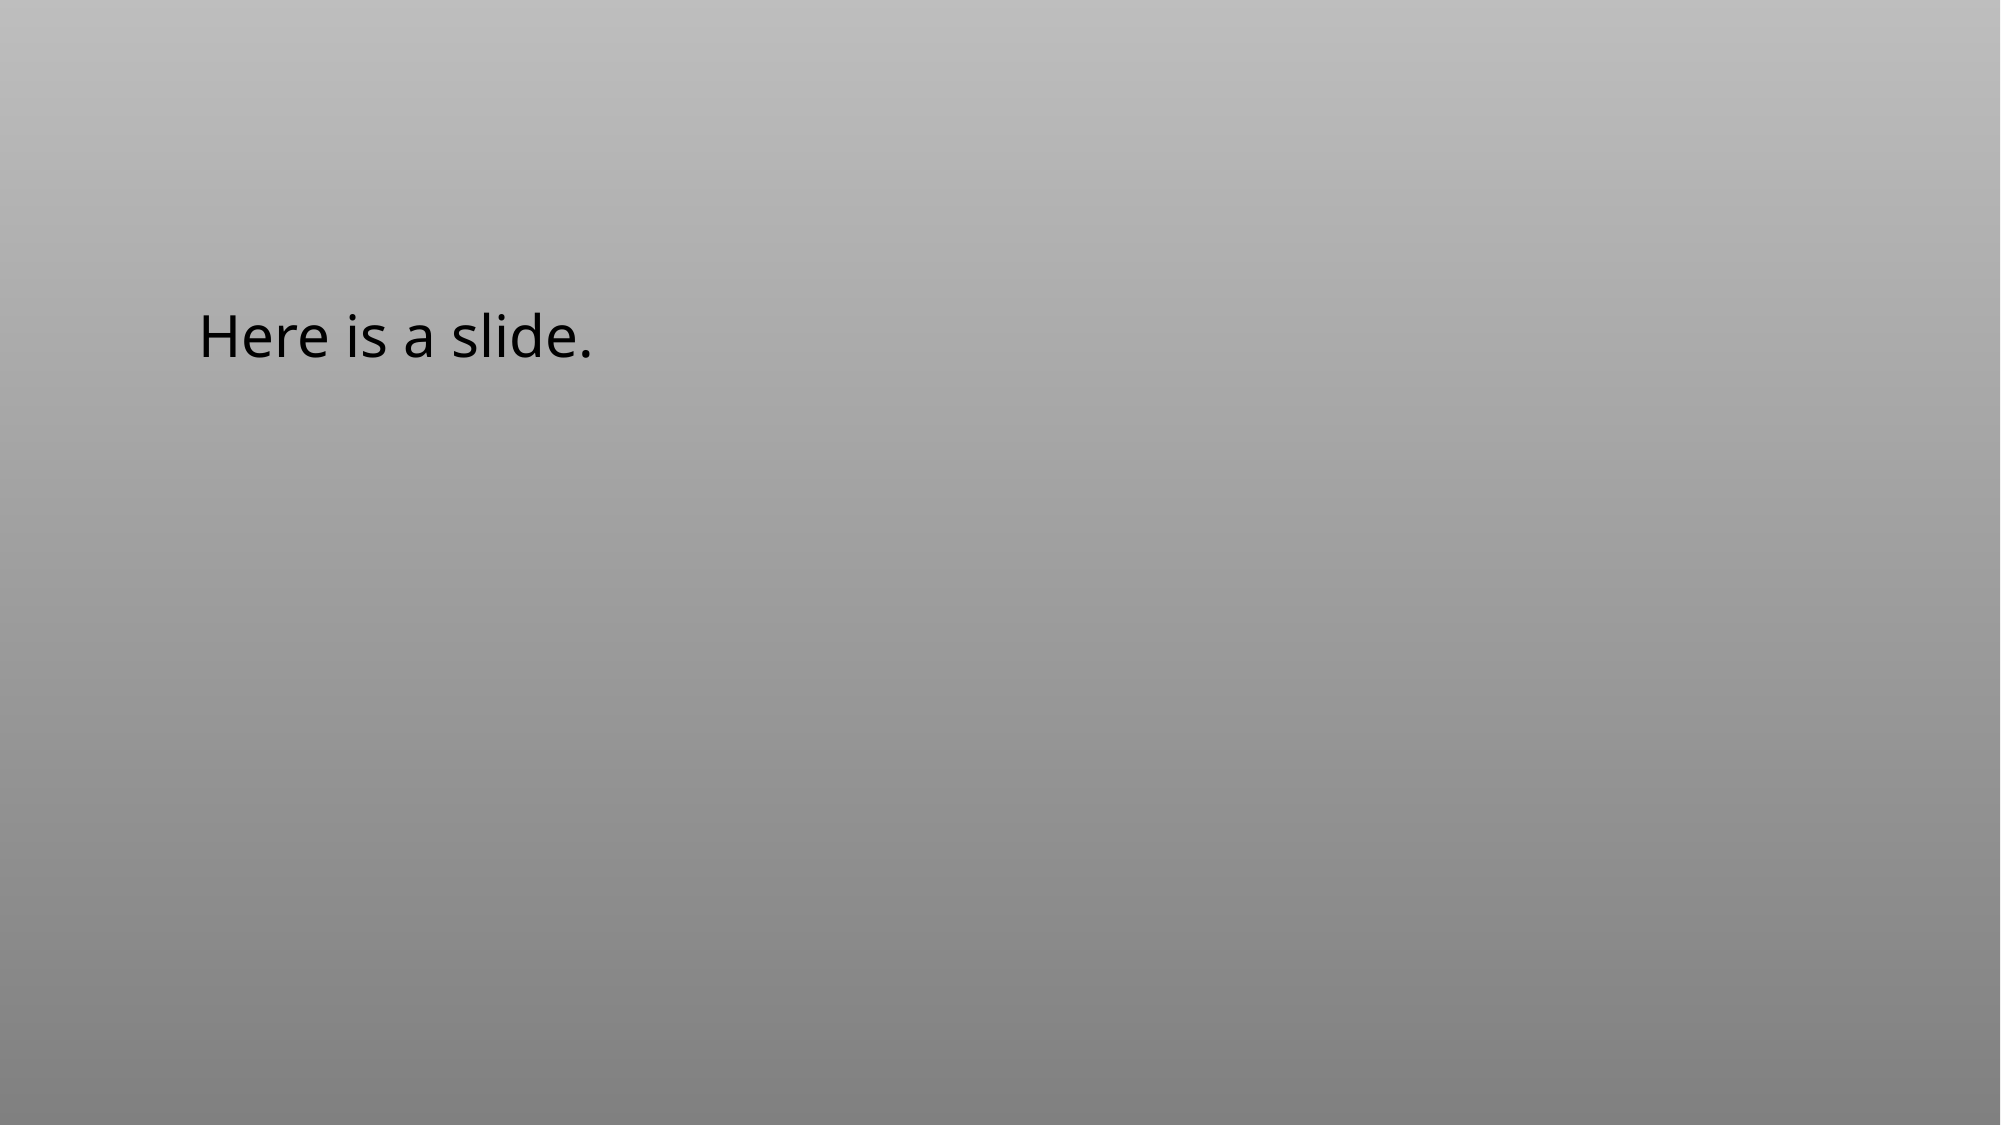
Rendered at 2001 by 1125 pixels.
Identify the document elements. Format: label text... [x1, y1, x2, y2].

list Here is a slide. [183, 299, 1863, 1014]
picture [0, 0, 2001, 1125]
